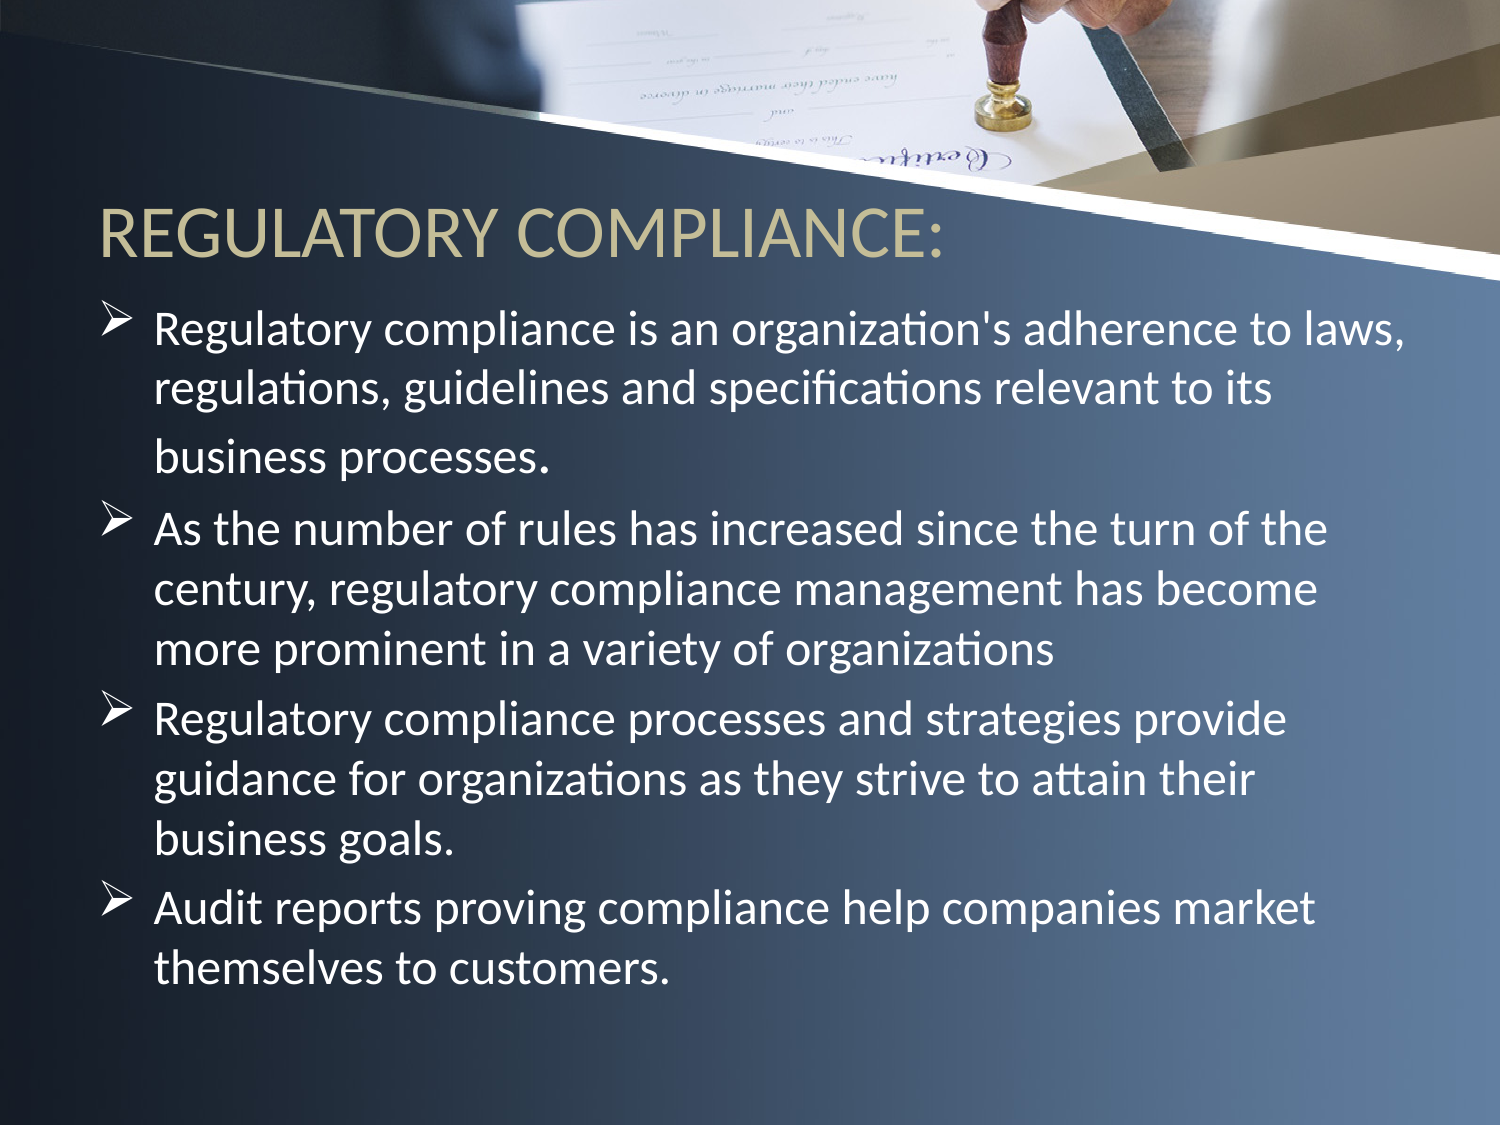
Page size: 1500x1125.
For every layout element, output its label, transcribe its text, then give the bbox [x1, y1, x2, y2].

title REGULATORY COMPLIANCE: [83, 144, 1439, 312]
picture [0, 0, 1500, 1125]
list Regulatory compliance is an organization's adherence to laws, regulations, guidelines and specifications relevant to its business processes. As the number of rules has increased since the turn of the century, regulatory compliance management has become more prominent in a variety of organizations Regulatory compliance processes and strategies provide guidance for organizations as they strive to attain their business goals. Audit reports proving compliance help companies market themselves to customers. [82, 287, 1433, 1063]
